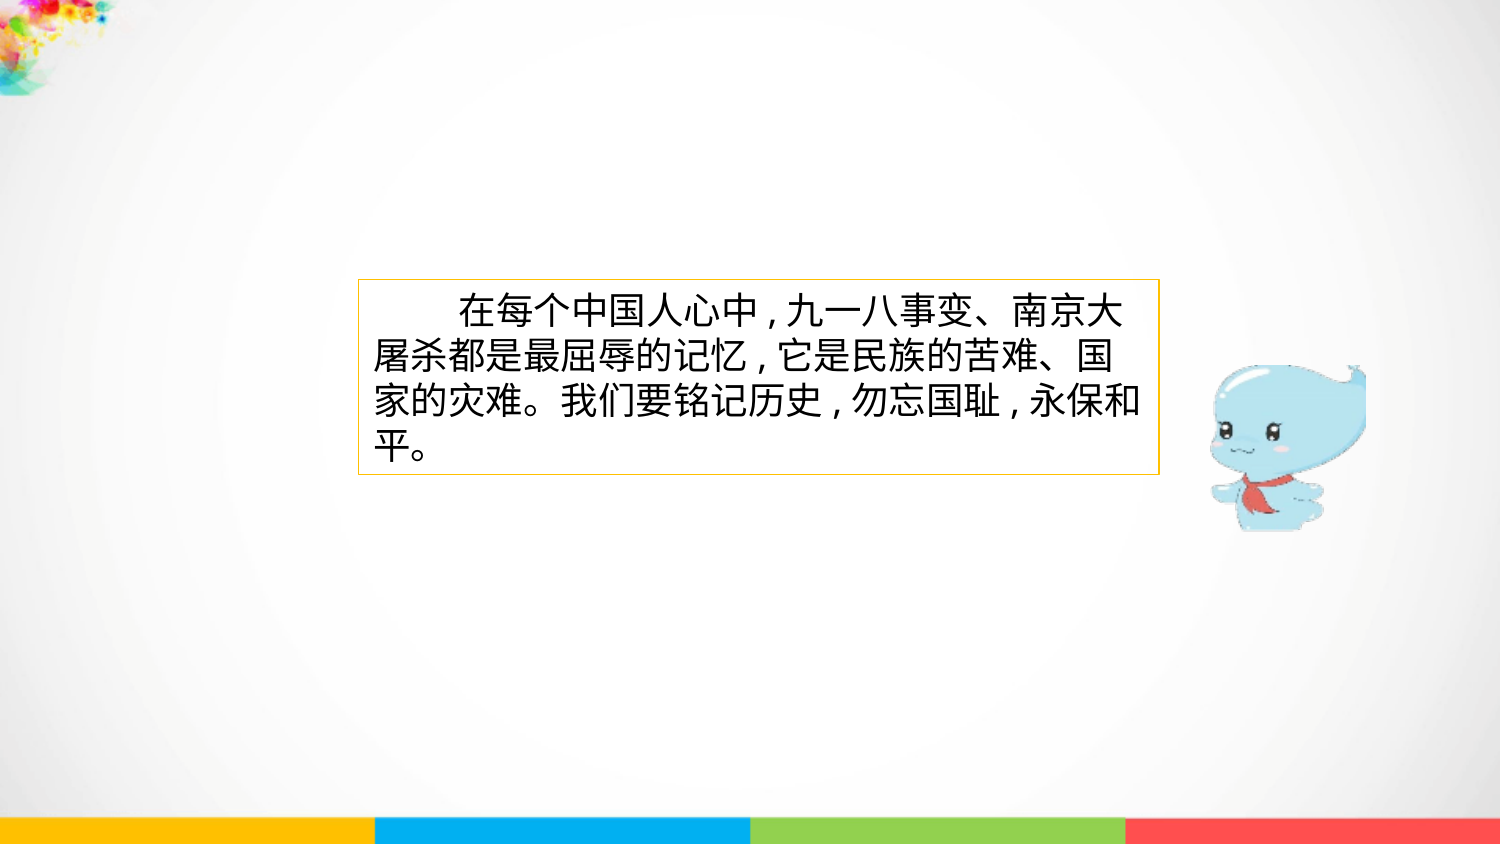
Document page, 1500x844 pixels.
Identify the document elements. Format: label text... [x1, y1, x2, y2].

text_box 在每个中国人心中,九一八事变、南京大屠杀都是最屈辱的记忆,它是民族的苦难、国家的灾难。我们要铭记历史,勿忘国耻,永保和平。 [358, 279, 1160, 475]
picture [0, 0, 1500, 844]
